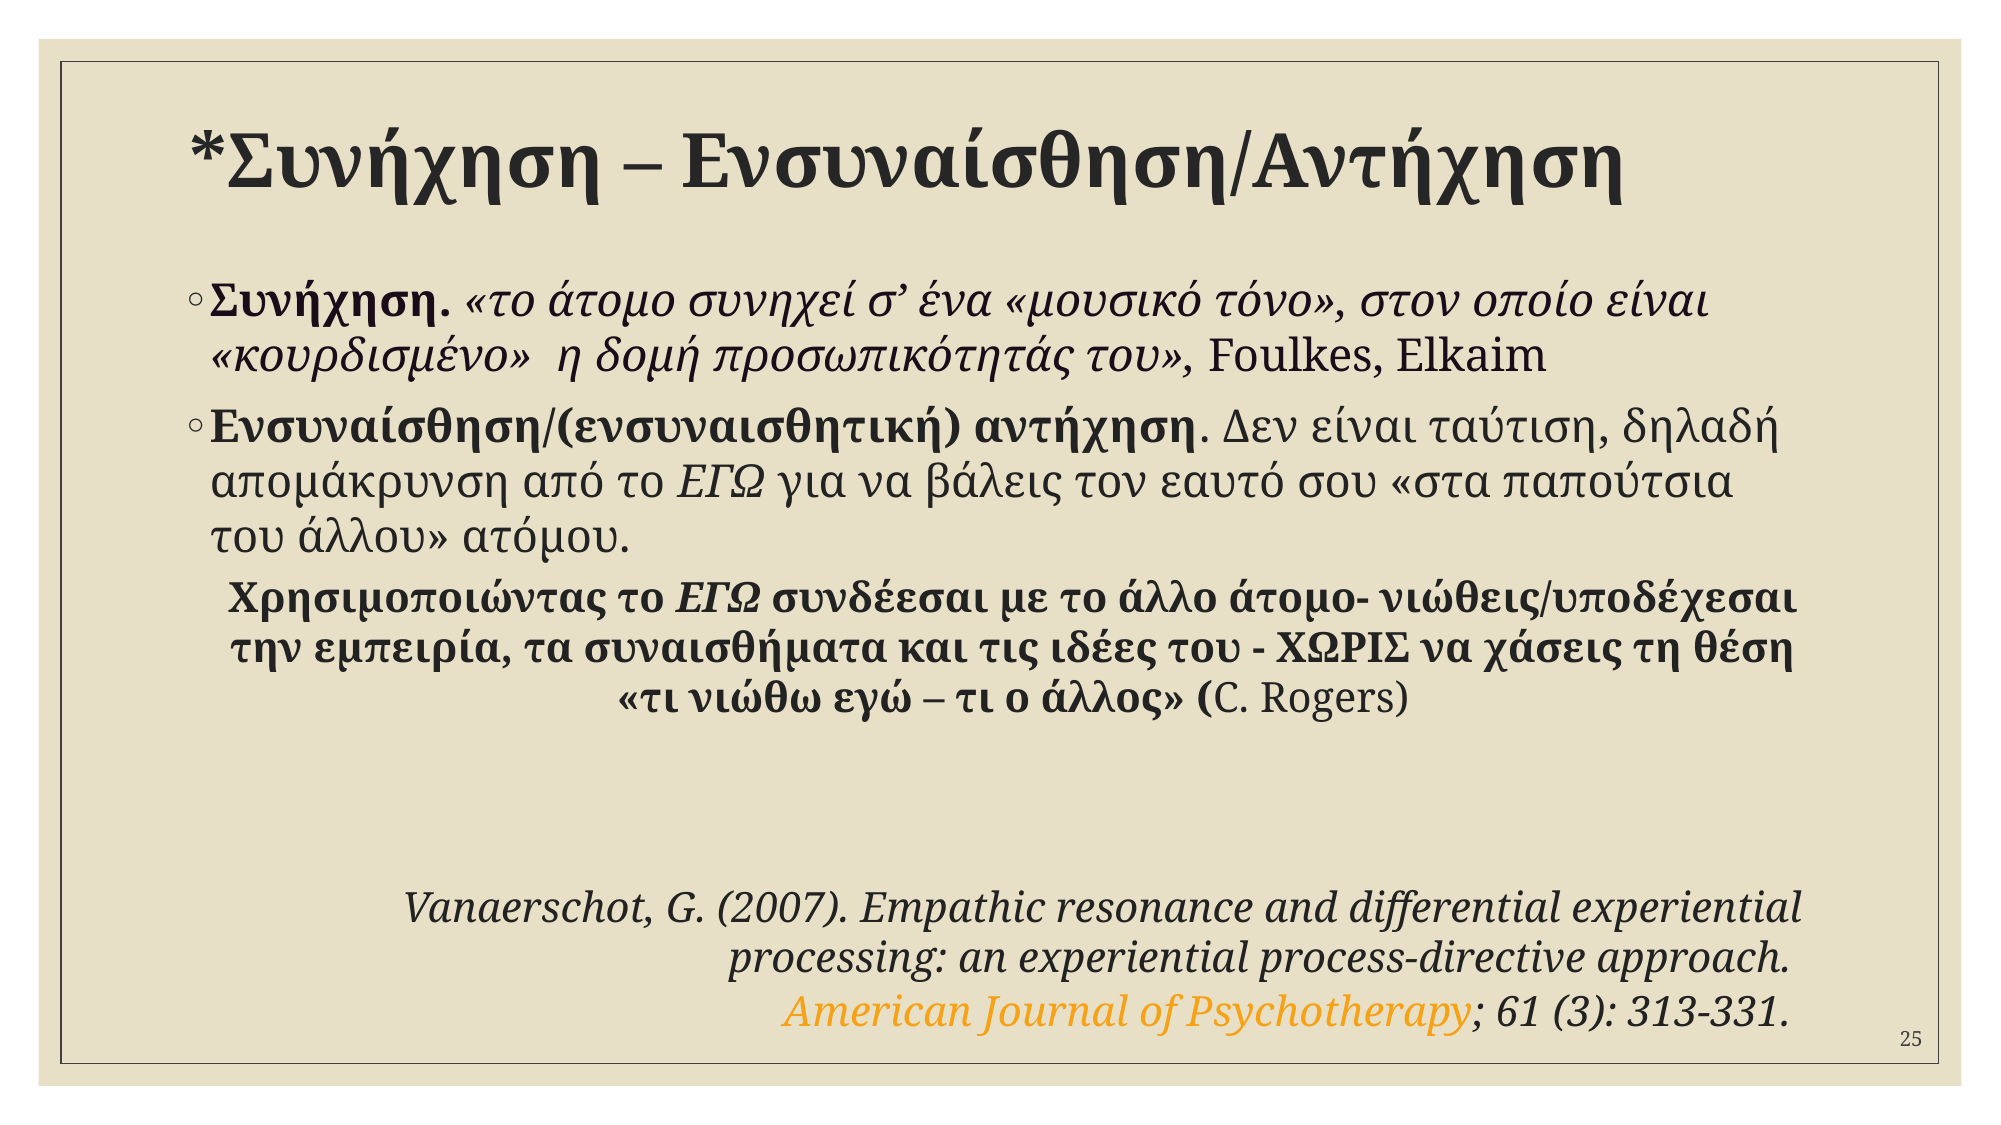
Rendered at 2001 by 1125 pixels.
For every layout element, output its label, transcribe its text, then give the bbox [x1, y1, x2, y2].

title *Συνήχηση – Ενσυναίσθηση/Αντήχηση [174, 105, 1825, 222]
list Συνήχηση. «το άτομο συνηχεί σ’ ένα «μουσικό τόνο», στον οποίο είναι «κουρδισμένο» η δομή προσωπικότητάς του», Foulkes, Εlkaim Ενσυναίσθηση/(ενσυναισθητική) αντήχηση. Δεν είναι ταύτιση, δηλαδή απομάκρυνση από το ΕΓΩ για να βάλεις τον εαυτό σου «στα παπούτσια του άλλου» ατόμου. Χρησιμοποιώντας το ΕΓΩ συνδέεσαι με το άλλο άτομο- νιώθεις/υποδέχεσαι την εμπειρία, τα συναισθήματα και τις ιδέες του - ΧΩΡΙΣ να χάσεις τη θέση «τι νιώθω εγώ – τι ο άλλος» (C. Rogers) Vanaerschot, G. (2007). Empathic resonance and differential experiential processing: an experiential process-directive approach. American Journal of Psychotherapy; 61 (3): 313-331. [167, 263, 1818, 1050]
slide_number 25 [1697, 1019, 1938, 1062]
